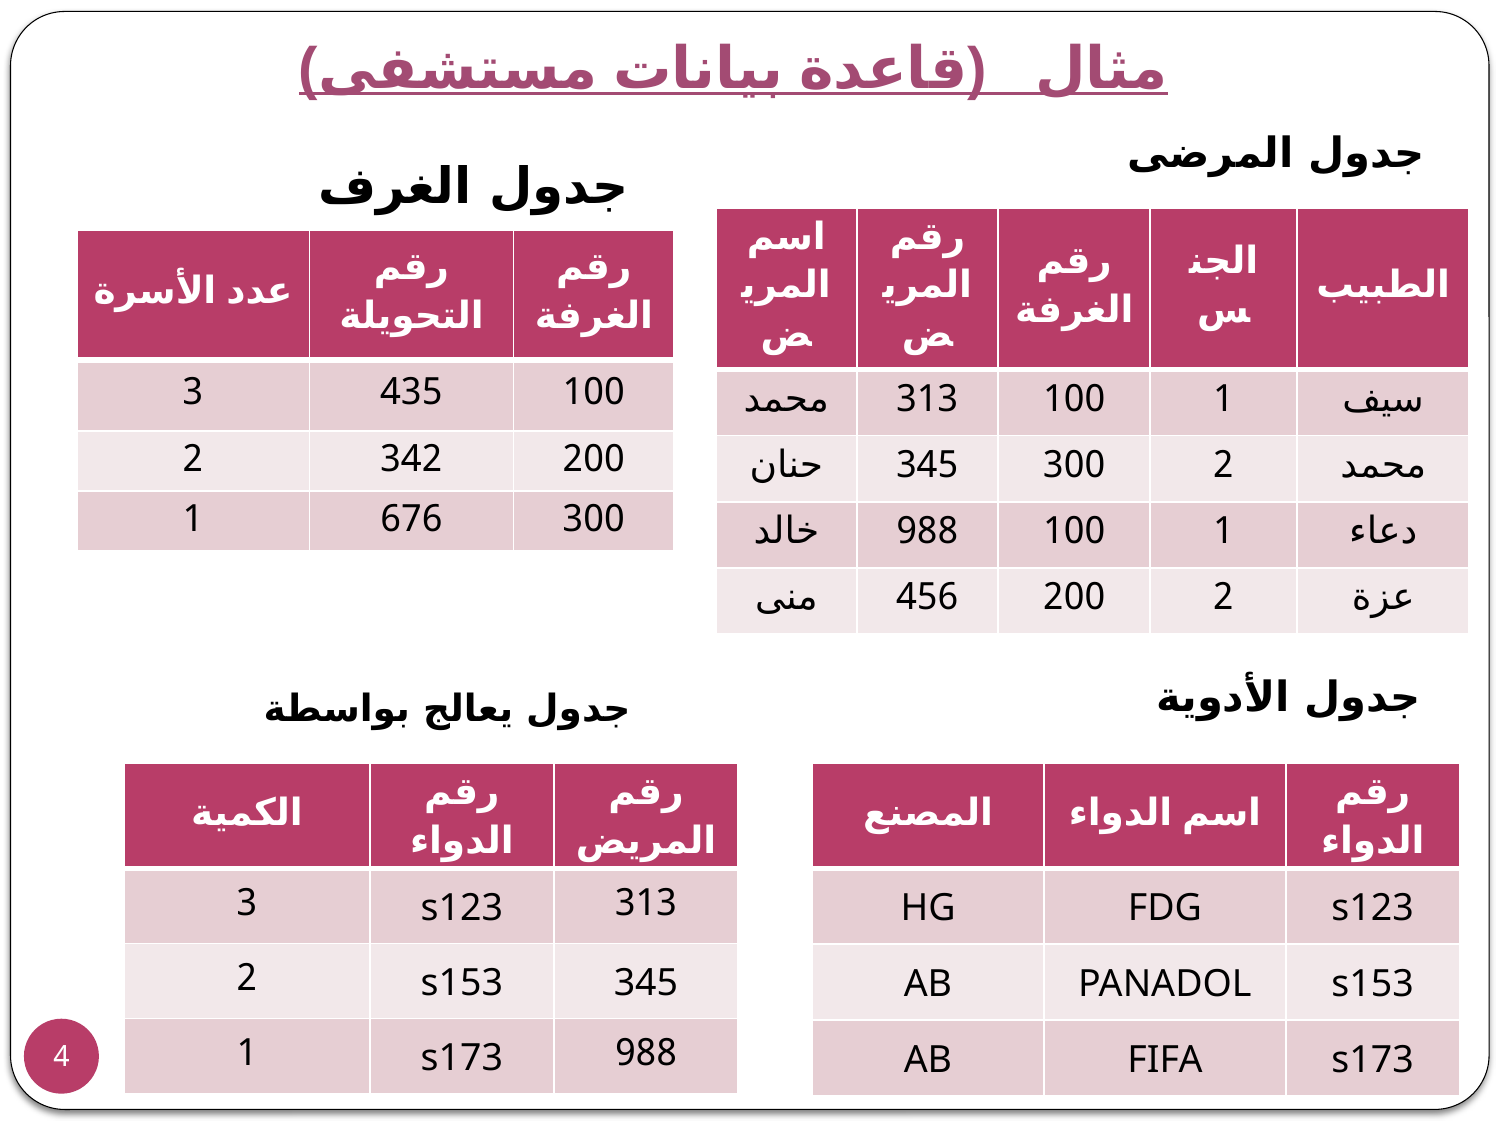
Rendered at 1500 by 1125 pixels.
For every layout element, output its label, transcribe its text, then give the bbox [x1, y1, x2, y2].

table_cell FIFA [1045, 1021, 1285, 1095]
table_cell 100 [514, 363, 673, 430]
table_cell 200 [999, 569, 1149, 633]
table_header رقم الغرفة [514, 231, 673, 357]
table_cell 100 [999, 503, 1149, 567]
table_header الكمية [125, 764, 369, 866]
table_header الطبيب [1298, 209, 1468, 367]
table_cell سيف [1298, 372, 1468, 435]
table_header الجنس [1151, 209, 1296, 367]
table_cell 456 [858, 569, 997, 633]
table_cell FDG [1045, 871, 1285, 943]
table_header رقم التحويلة [310, 231, 513, 357]
table_cell s153 [371, 944, 553, 1018]
table_cell 342 [310, 432, 513, 490]
table_cell s123 [1287, 871, 1459, 943]
table_cell 676 [310, 492, 513, 550]
table_header رقم المريض [858, 209, 997, 367]
table_cell خالد [717, 503, 856, 567]
table_cell 1 [1151, 503, 1296, 567]
table_cell 300 [999, 436, 1149, 501]
table_cell 300 [514, 492, 673, 550]
table_cell s123 [371, 871, 553, 943]
table_header رقم الدواء [371, 764, 553, 866]
slide_number 4 [23, 1018, 99, 1094]
table_cell 313 [555, 871, 737, 943]
table_header عدد الأسرة [78, 231, 309, 357]
table_cell 988 [858, 503, 997, 567]
table_cell محمد [1298, 436, 1468, 501]
table_cell 435 [310, 363, 513, 430]
table_cell 2 [1151, 436, 1296, 501]
table_cell عزة [1298, 569, 1468, 633]
table_cell 100 [999, 372, 1149, 435]
table_cell 345 [555, 944, 737, 1018]
text_box جدول الغرف [301, 145, 646, 221]
table_cell دعاء [1298, 503, 1468, 567]
table_cell 345 [858, 436, 997, 501]
table_cell PANADOL [1045, 945, 1285, 1019]
table_cell 1 [1151, 372, 1296, 435]
table_cell 1 [125, 1019, 369, 1093]
table_cell s173 [1287, 1021, 1459, 1095]
table_cell 1 [78, 492, 309, 550]
table_cell منى [717, 569, 856, 633]
table_cell 988 [555, 1019, 737, 1093]
table_header اسم الدواء [1045, 764, 1285, 866]
table_cell 2 [1151, 569, 1296, 633]
table_cell HG [813, 871, 1043, 943]
table_header رقم الغرفة [999, 209, 1149, 367]
text_box جدول الأدوية [1116, 662, 1460, 728]
table_header رقم الدواء [1287, 764, 1459, 866]
title مثال (قاعدة بيانات مستشفى) [100, 19, 1366, 116]
table_cell AB [813, 945, 1043, 1019]
table_cell 2 [125, 944, 369, 1018]
table_cell s153 [1287, 945, 1459, 1019]
table_header رقم المريض [555, 764, 737, 866]
table_cell 200 [514, 432, 673, 490]
table_cell حنان [717, 436, 856, 501]
table_cell محمد [717, 372, 856, 435]
text_box جدول المرضى [1092, 117, 1460, 183]
table_header المصنع [813, 764, 1043, 866]
table_cell AB [813, 1021, 1043, 1095]
table_header اسم المريض [717, 209, 856, 367]
table_cell s173 [371, 1019, 553, 1093]
table_cell 2 [78, 432, 309, 490]
table_cell 3 [125, 871, 369, 943]
text_box جدول يعالج بواسطة [206, 676, 646, 736]
table_cell 313 [858, 372, 997, 435]
table_cell 3 [78, 363, 309, 430]
